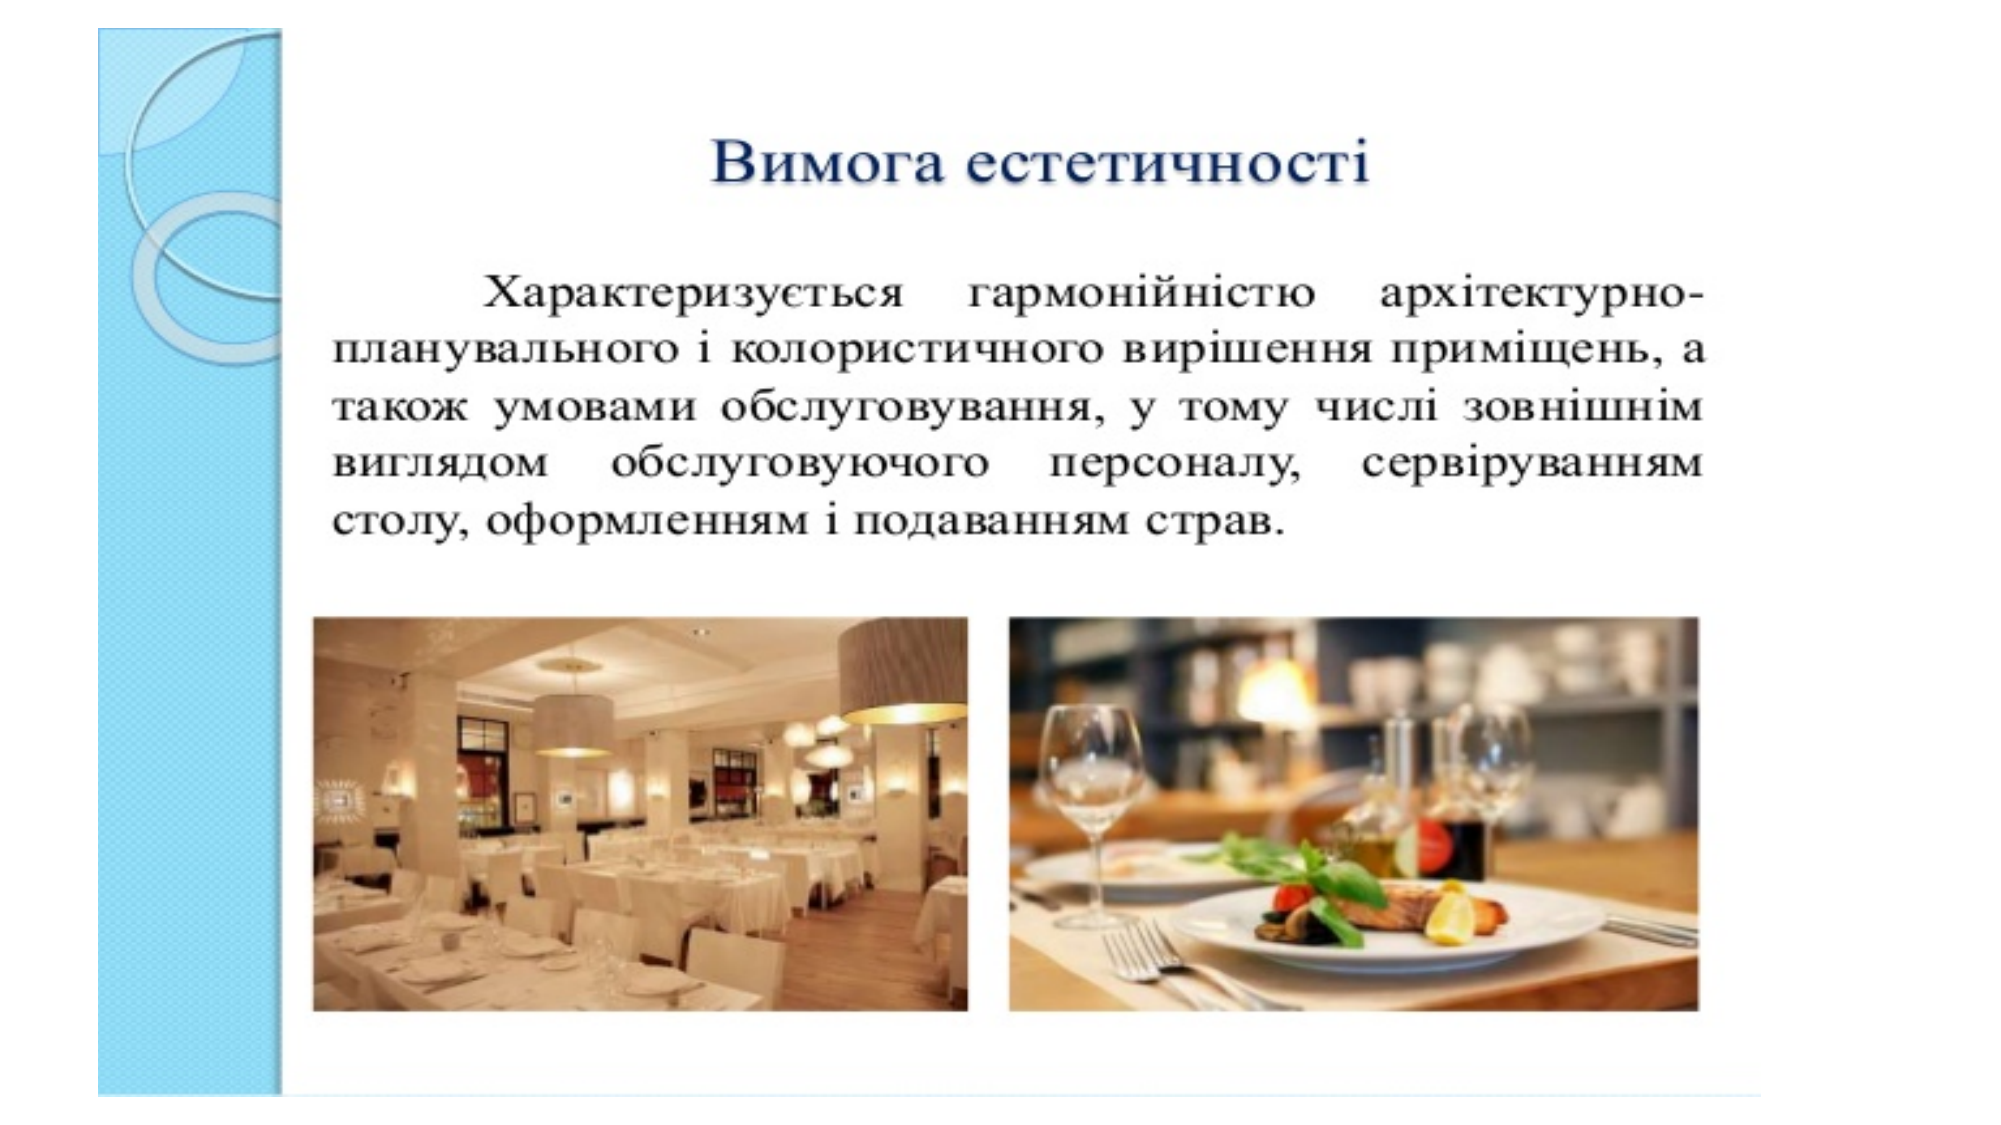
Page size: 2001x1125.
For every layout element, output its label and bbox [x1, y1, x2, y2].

picture [98, 28, 1761, 1097]
